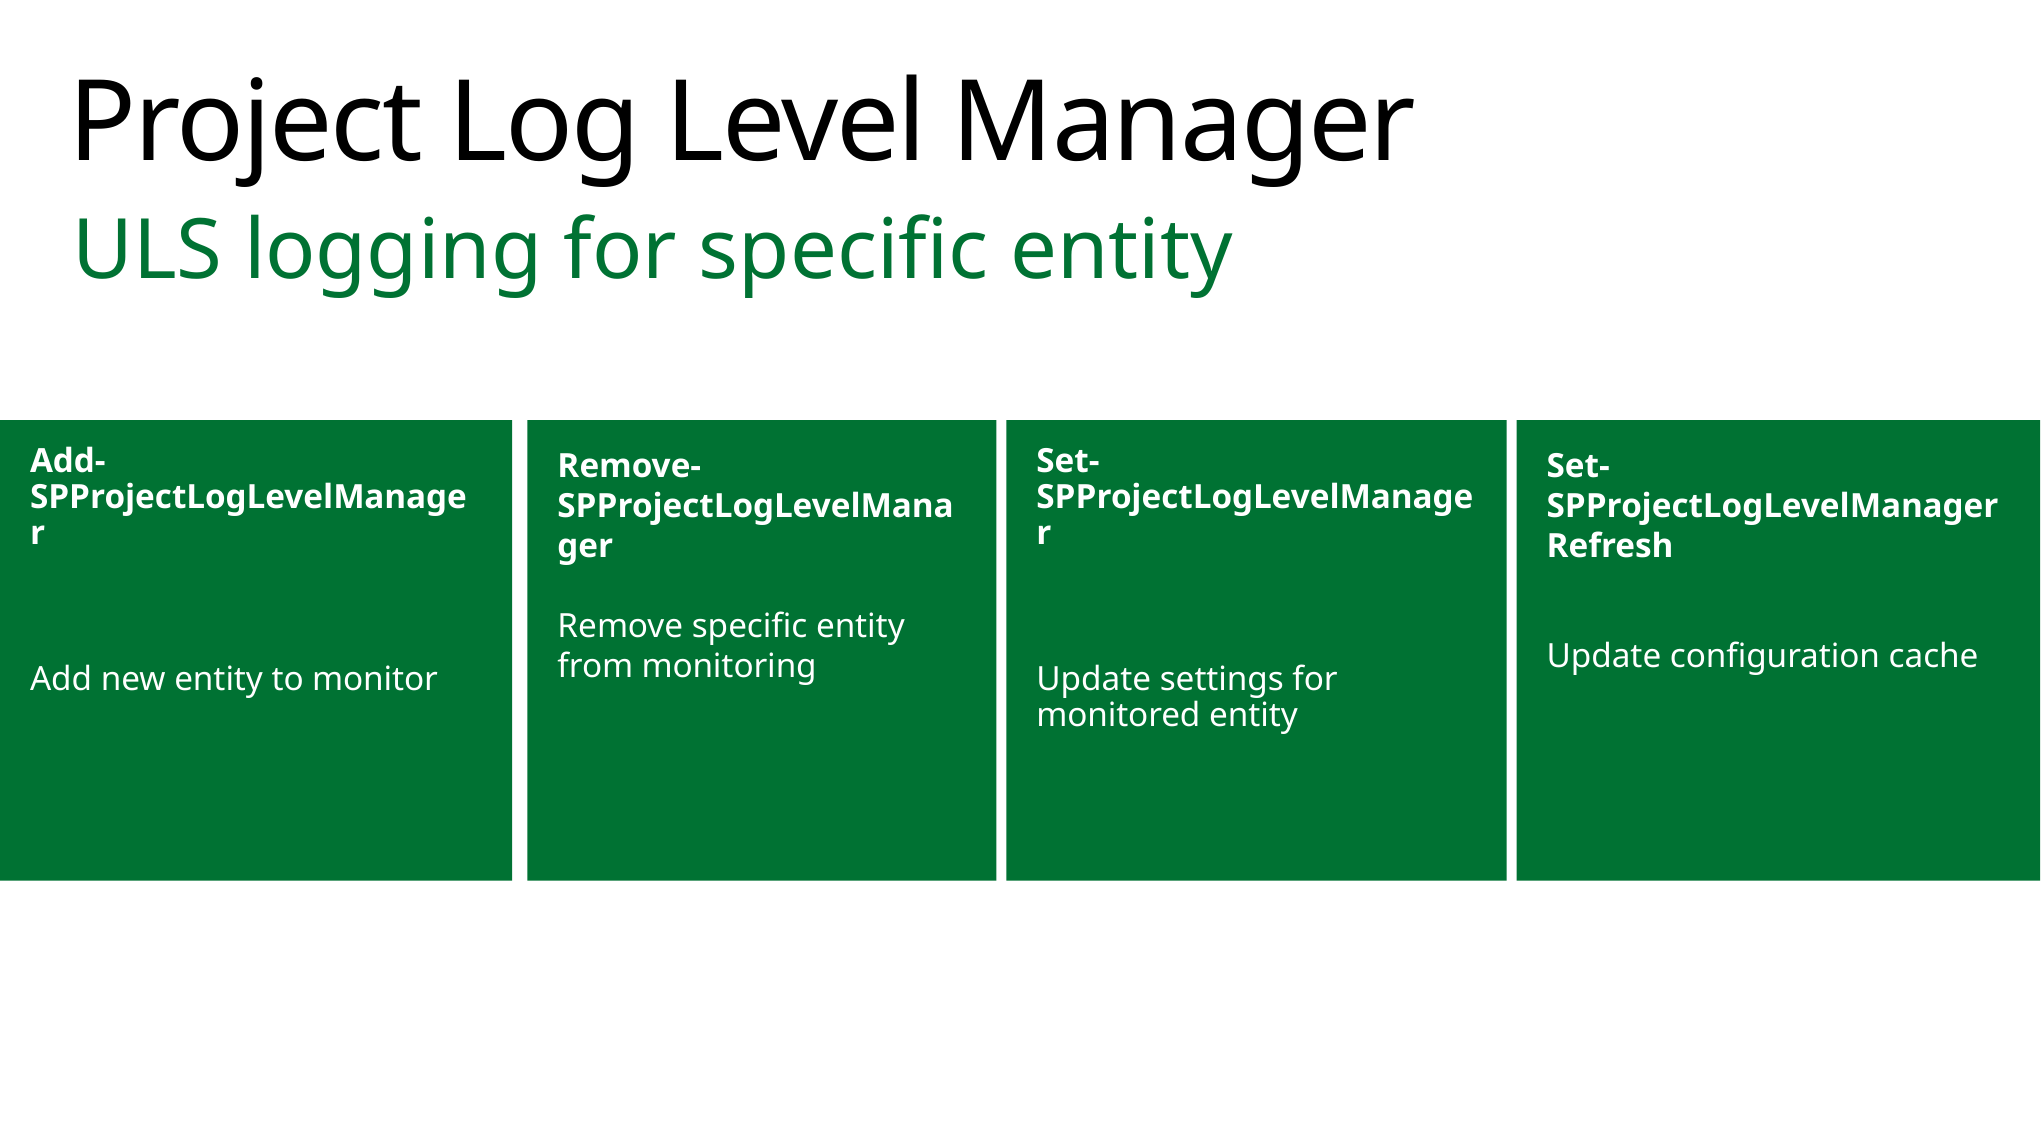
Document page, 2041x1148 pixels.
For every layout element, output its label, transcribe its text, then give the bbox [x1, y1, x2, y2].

text_box ULS logging for specific entity [57, 198, 2013, 304]
title Project Log Level Manager [45, 48, 1996, 200]
text_box Set-SPProjectLogLevelManagerRefresh Update configuration cache [1516, 419, 2041, 882]
text_box Remove-SPProjectLogLevelManager Remove specific entity from monitoring [527, 419, 997, 882]
text_box Set-SPProjectLogLevelManager Update settings for monitored entity [1006, 419, 1507, 882]
text_box Add-SPProjectLogLevelManager Add new entity to monitor [0, 419, 513, 882]
